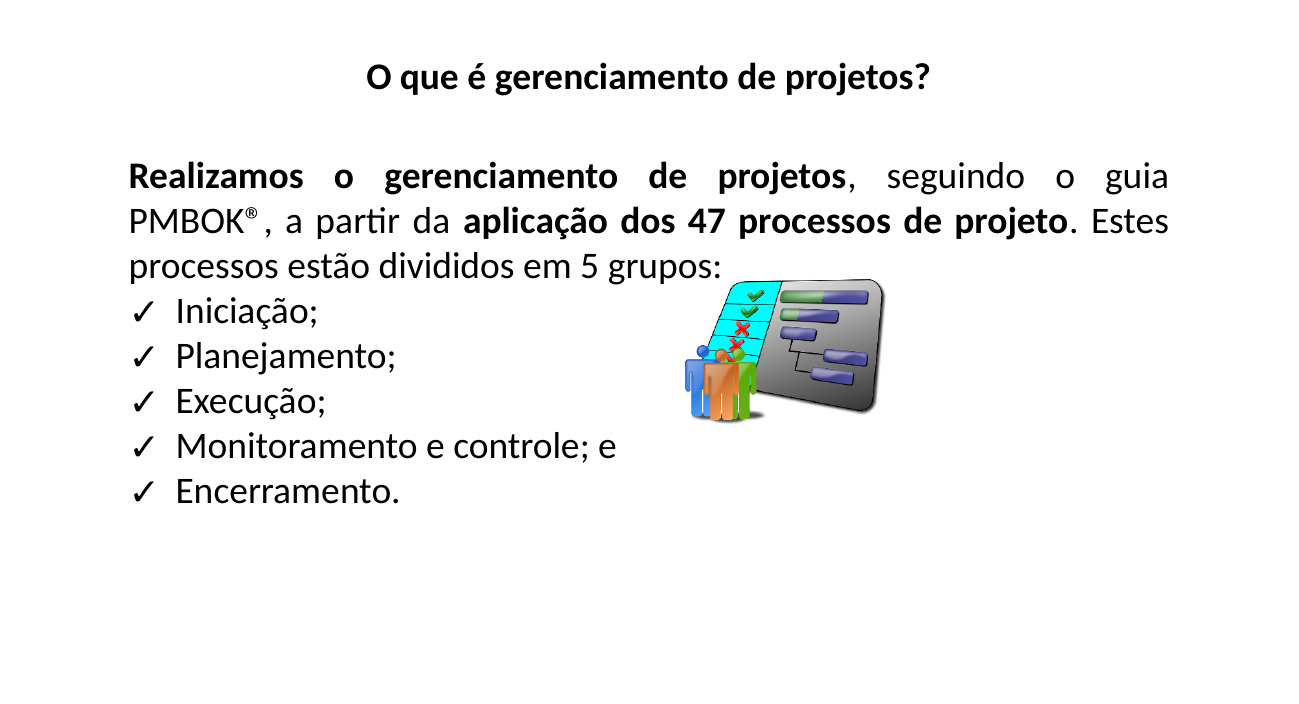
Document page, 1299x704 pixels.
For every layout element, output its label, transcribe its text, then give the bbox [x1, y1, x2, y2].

picture [684, 278, 887, 426]
text_box O que é gerenciamento de projetos? [0, 44, 1299, 106]
text_box Realizamos o gerenciamento de projetos, seguindo o guia PMBOK®, a partir da aplicação dos 47 processos de projeto. Estes processos estão divididos em 5 grupos: Iniciação; Planejamento; Execução; Monitoramento e controle; e Encerramento. [117, 145, 1181, 559]
